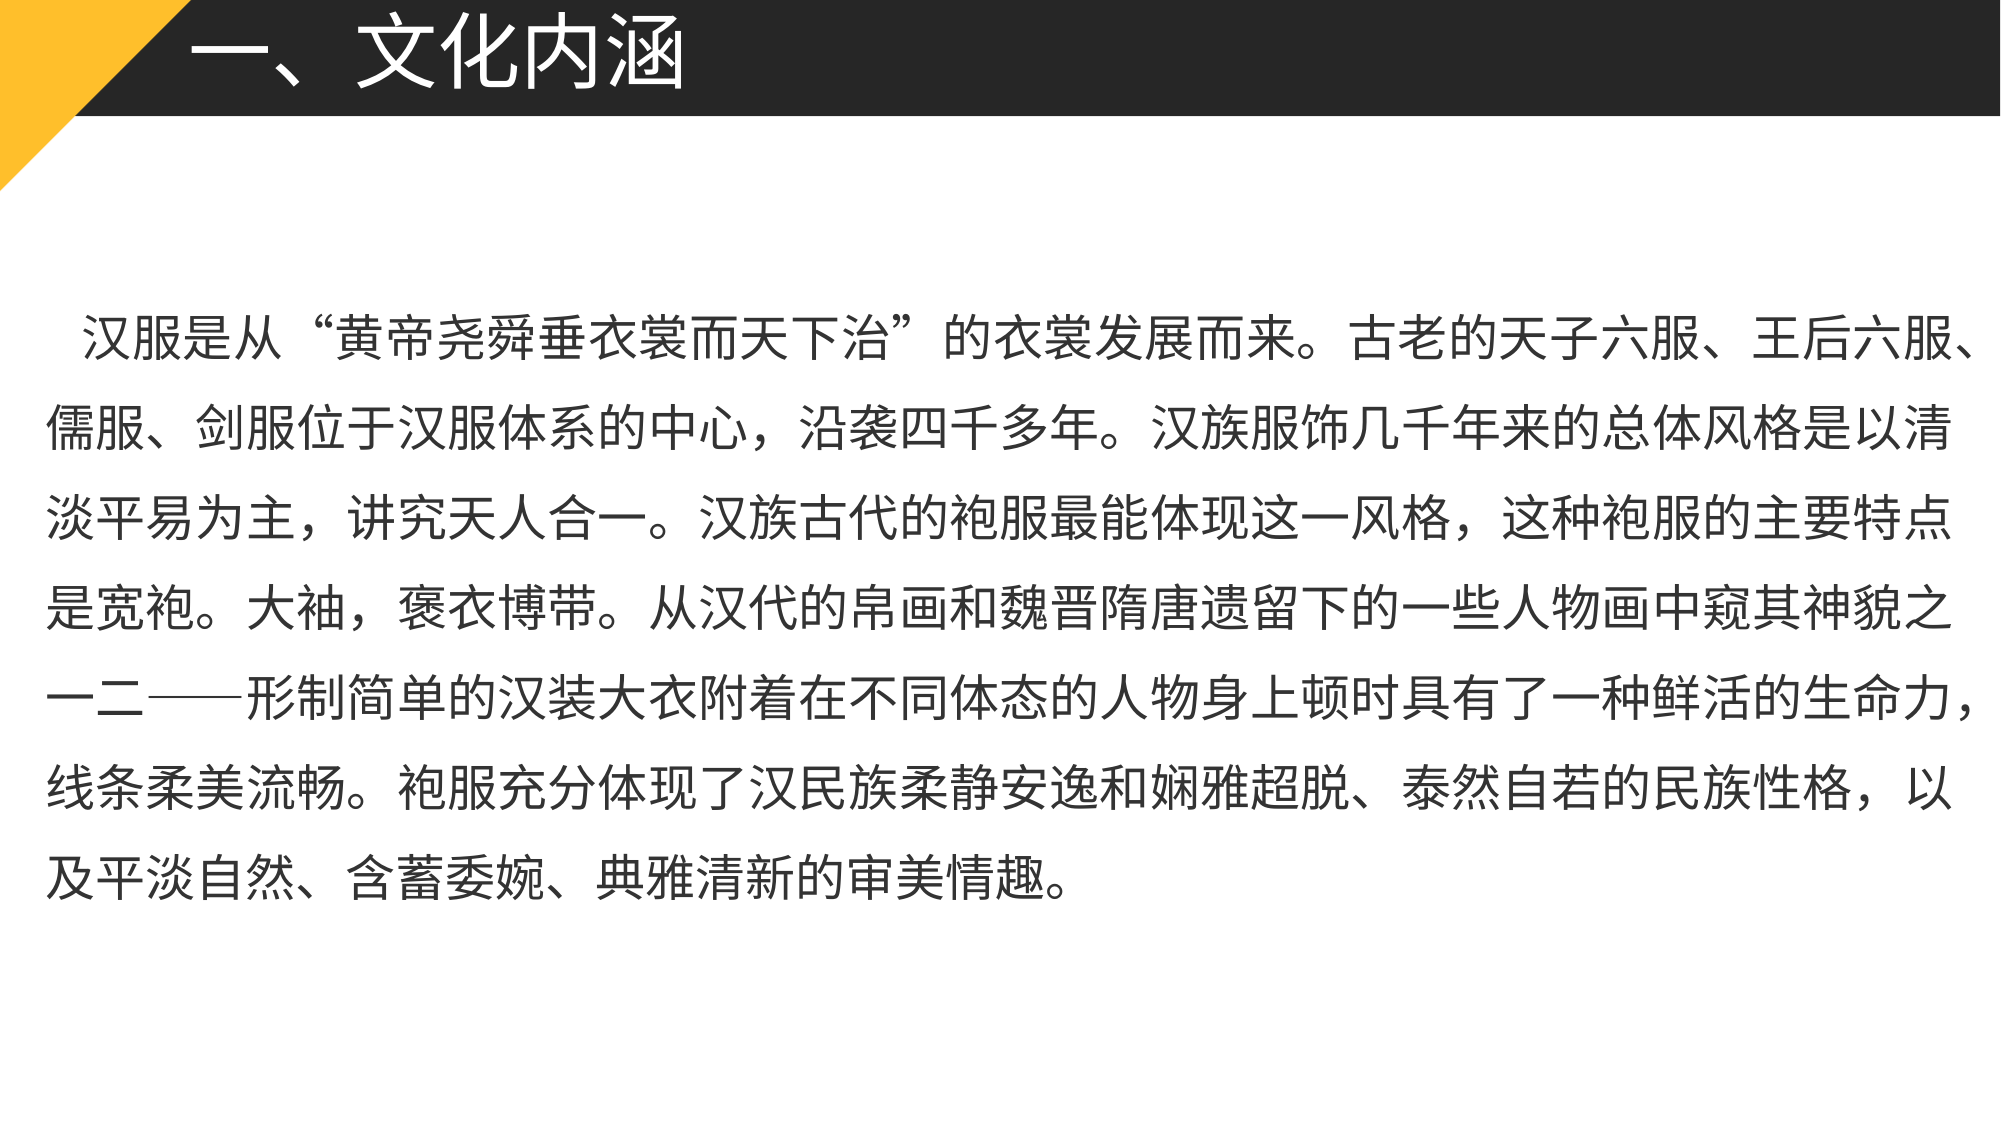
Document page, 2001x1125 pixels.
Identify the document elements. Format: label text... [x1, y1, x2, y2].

list 汉服是从“黄帝尧舜垂衣裳而天下治”的衣裳发展而来。古老的天子六服、王后六服、儒服、剑服位于汉服体系的中心，沿袭四千多年。汉族服饰几千年来的总体风格是以清淡平易为主，讲究天人合一。汉族古代的袍服最能体现这一风格，这种袍服的主要特点是宽袍。大袖，褒衣博带。从汉代的帛画和魏晋隋唐遗留下的一些人物画中窥其神貌之一二——形制简单的汉装大衣附着在不同体态的人物身上顿时具有了一种鲜活的生命力，线条柔美流畅。袍服充分体现了汉民族柔静安逸和娴雅超脱、泰然自若的民族性格，以及平淡自然、含蓄委婉、典雅清新的审美情趣。 [45, 216, 1955, 972]
title 一、文化内涵 [173, 0, 1899, 112]
picture [0, 0, 2001, 1125]
